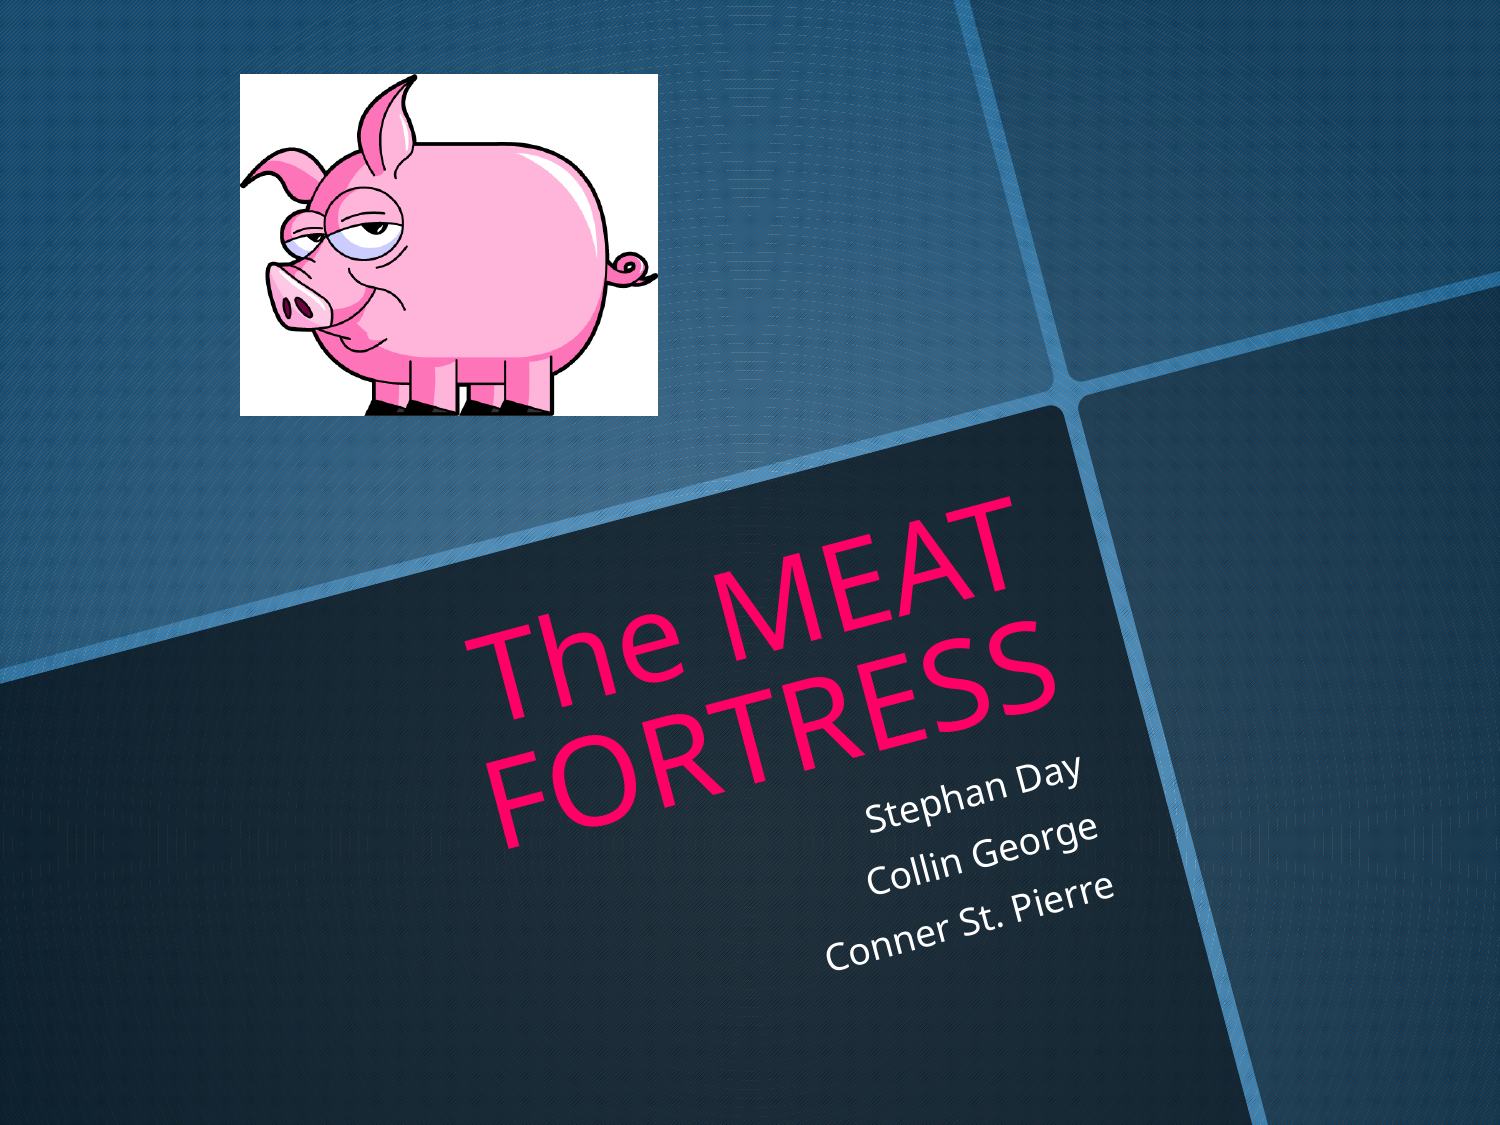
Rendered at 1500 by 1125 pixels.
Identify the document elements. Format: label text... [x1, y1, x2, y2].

subtitle Stephan Day Collin George Conner St. Pierre [350, 728, 1136, 1106]
picture [239, 74, 659, 416]
title The MEAT FORTRESS [72, 473, 1089, 982]
